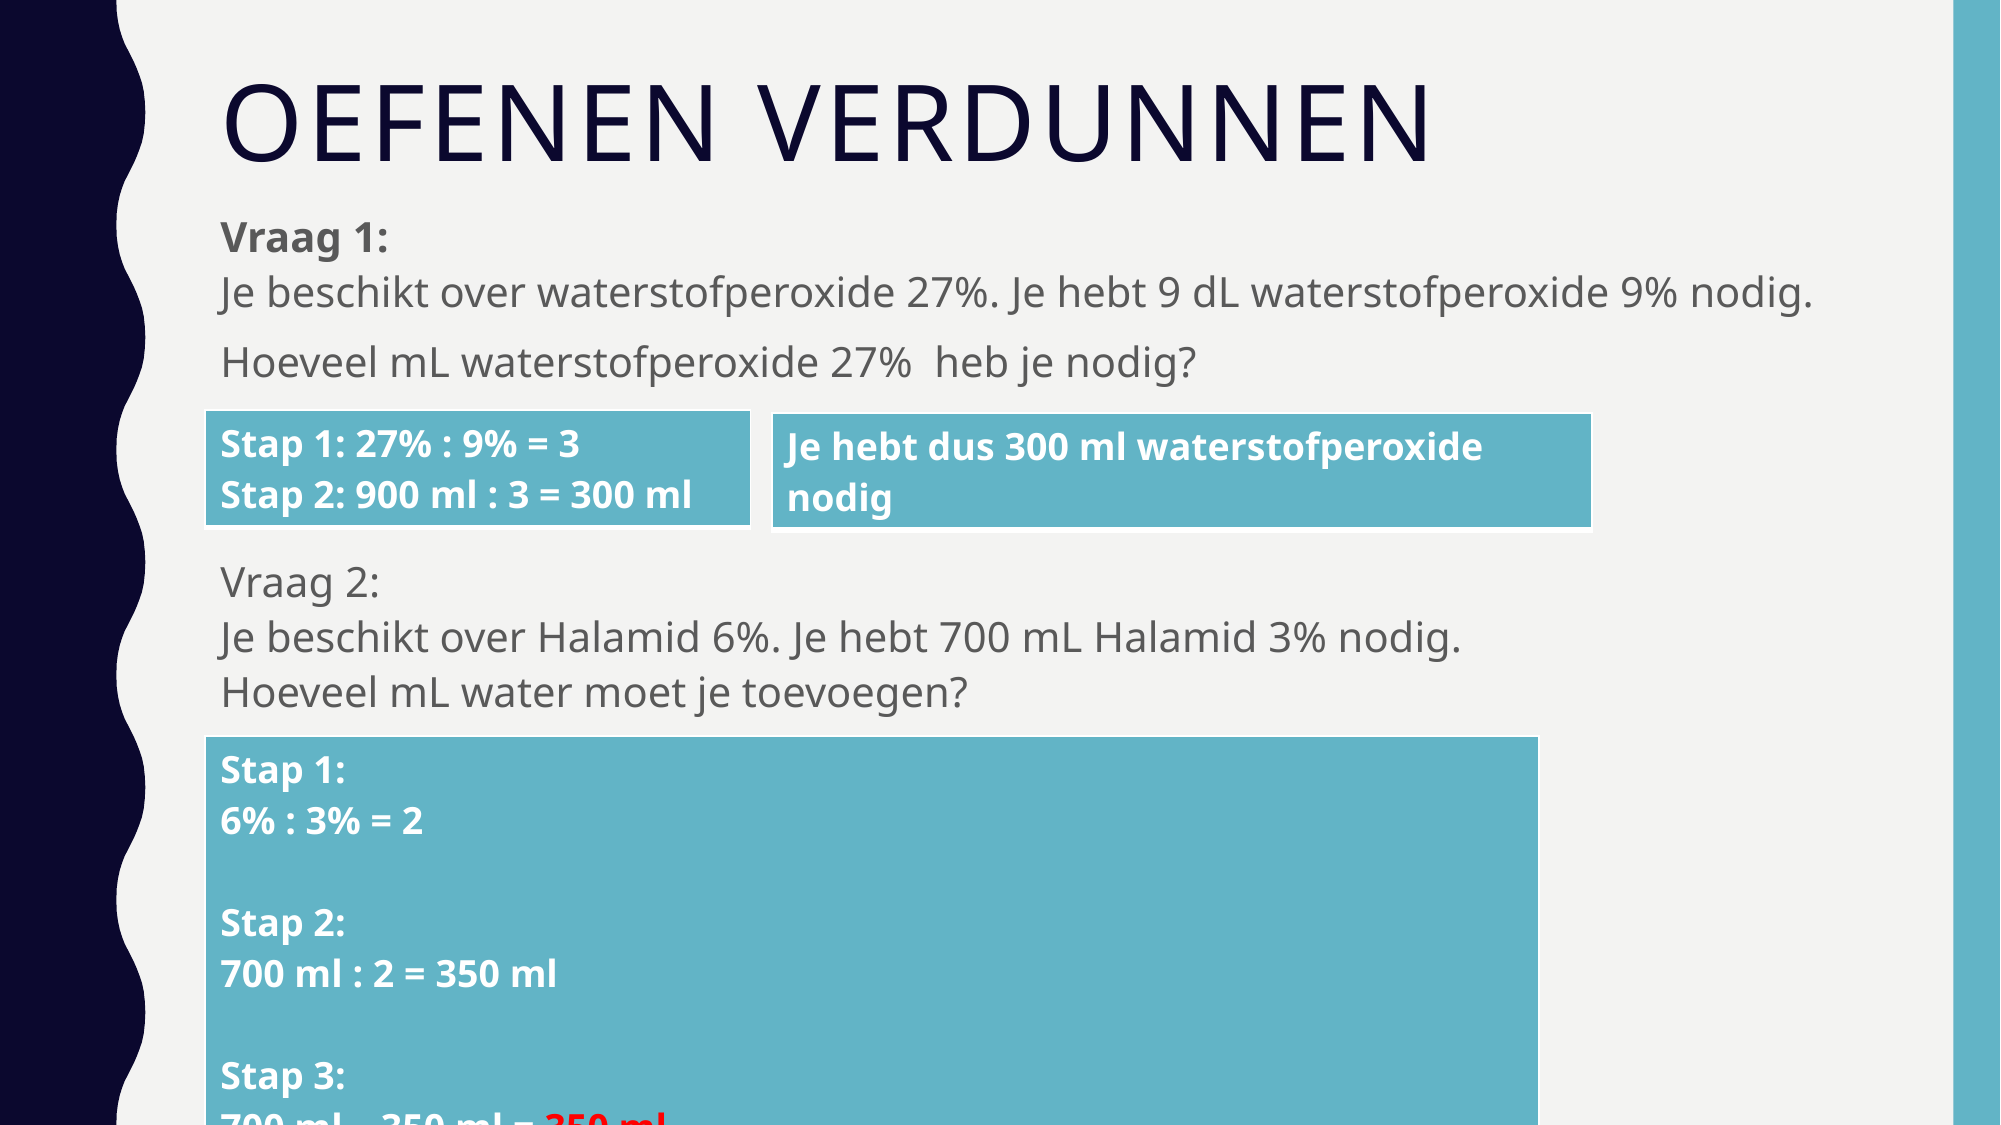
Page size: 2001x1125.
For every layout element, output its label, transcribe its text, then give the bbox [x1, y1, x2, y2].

list Vraag 1: Je beschikt over waterstofperoxide 27%. Je hebt 9 dL waterstofperoxide 9% nodig. Hoeveel mL waterstofperoxide 27% heb je nodig? Vraag 2: Je beschikt over Halamid 6%. Je hebt 700 mL Halamid 3% nodig. Hoeveel mL water moet je toevoegen? [205, 198, 1875, 788]
table_header Stap 1: 27% : 9% = 3 Stap 2: 900 ml : 3 = 300 ml [206, 411, 750, 525]
title Oefenen verdunnen [205, 62, 1875, 198]
table_header Je hebt dus 300 ml waterstofperoxide nodig [773, 414, 1591, 527]
table_header Stap 1: 6% : 3% = 2 Stap 2: 700 ml : 2 = 350 ml Stap 3: 700 ml – 350 ml = 350 ml [206, 737, 1538, 1125]
